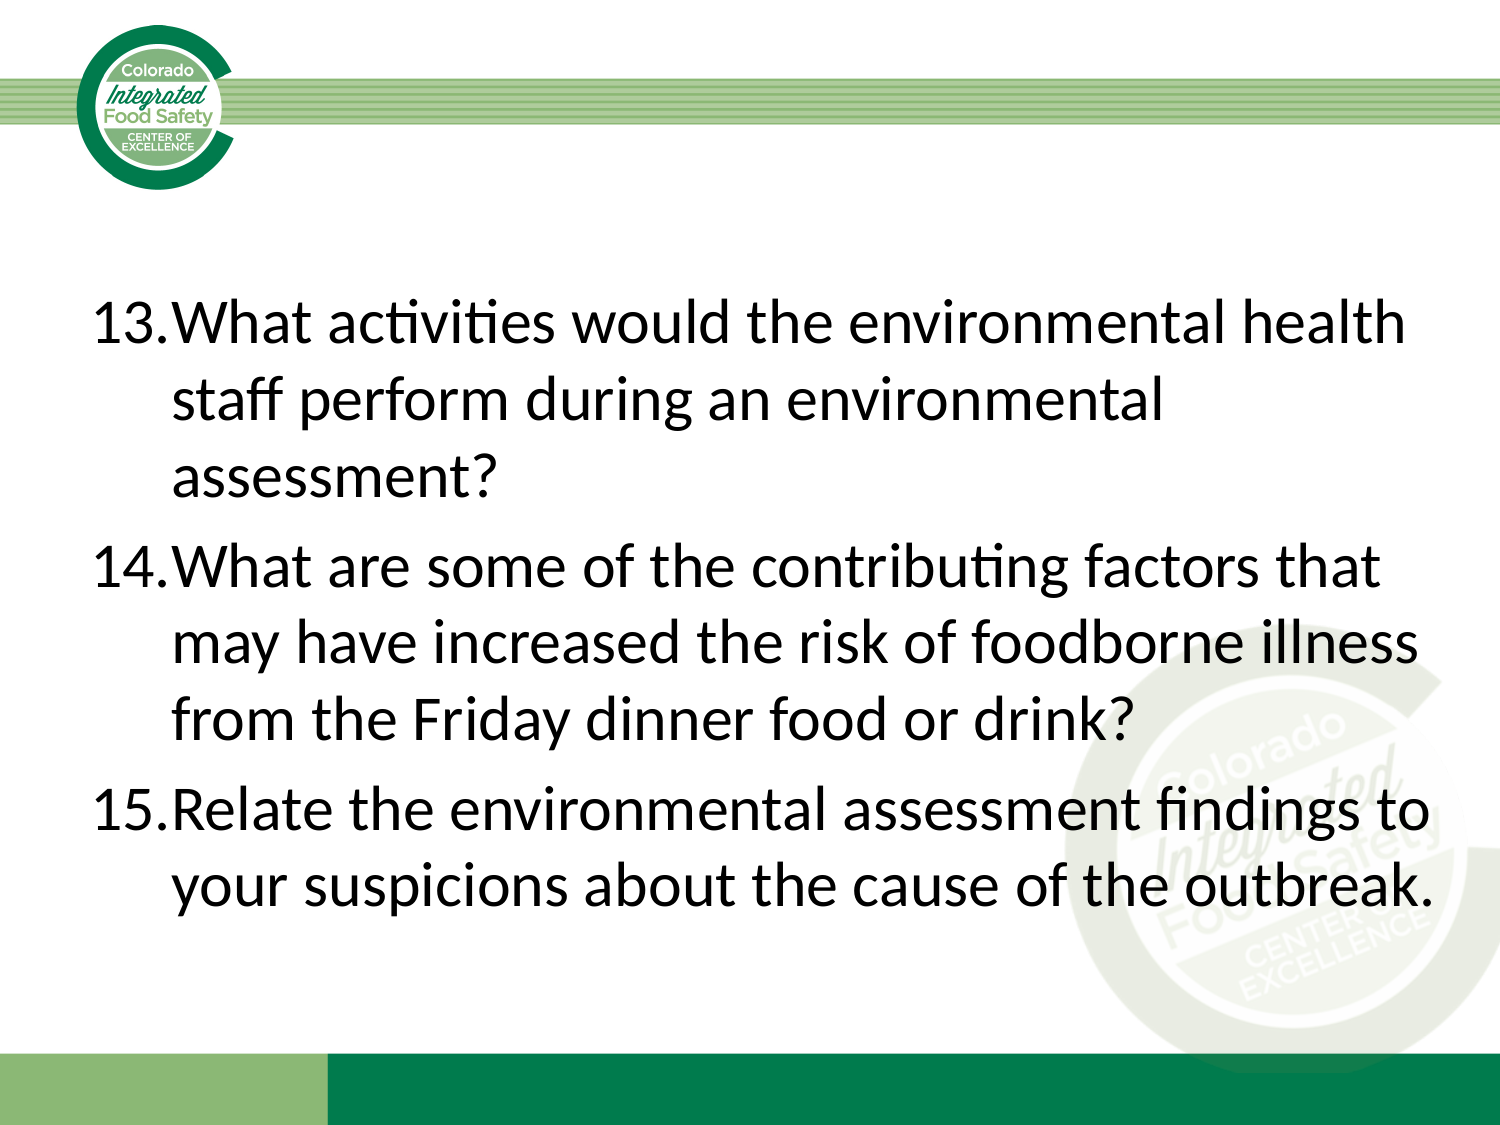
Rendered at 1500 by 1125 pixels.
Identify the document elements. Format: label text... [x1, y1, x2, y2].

list What activities would the environmental health staff perform during an environmental assessment? What are some of the contributing factors that may have increased the risk of foodborne illness from the Friday dinner food or drink? Relate the environmental assessment findings to your suspicions about the cause of the outbreak. [75, 272, 1466, 1001]
picture [0, 25, 1500, 1125]
